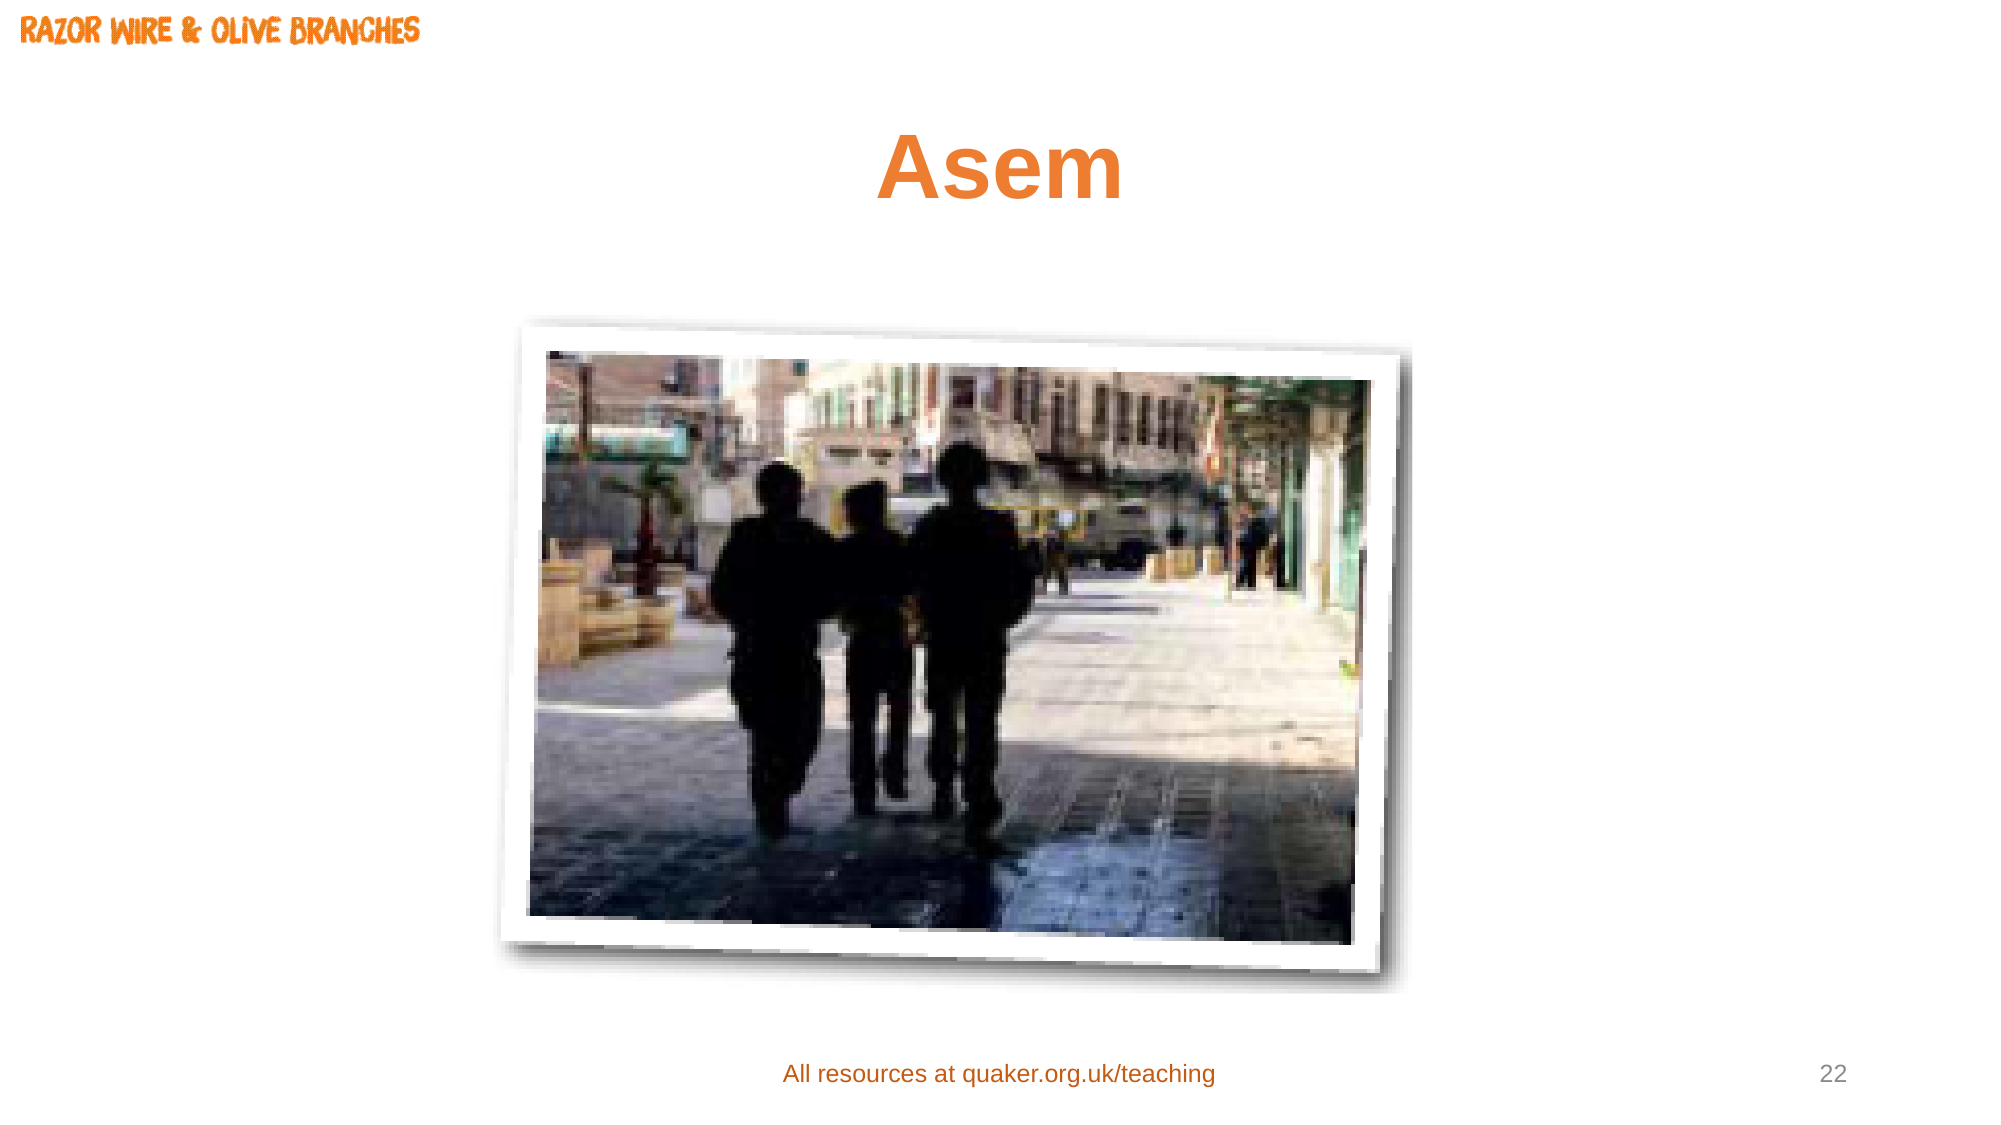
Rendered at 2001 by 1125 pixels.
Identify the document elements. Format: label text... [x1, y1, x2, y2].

title Asem [137, 59, 1863, 278]
slide_number 22 [1412, 1042, 1863, 1103]
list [472, 307, 1413, 994]
footer All resources at quaker.org.uk/teaching [662, 1042, 1338, 1103]
